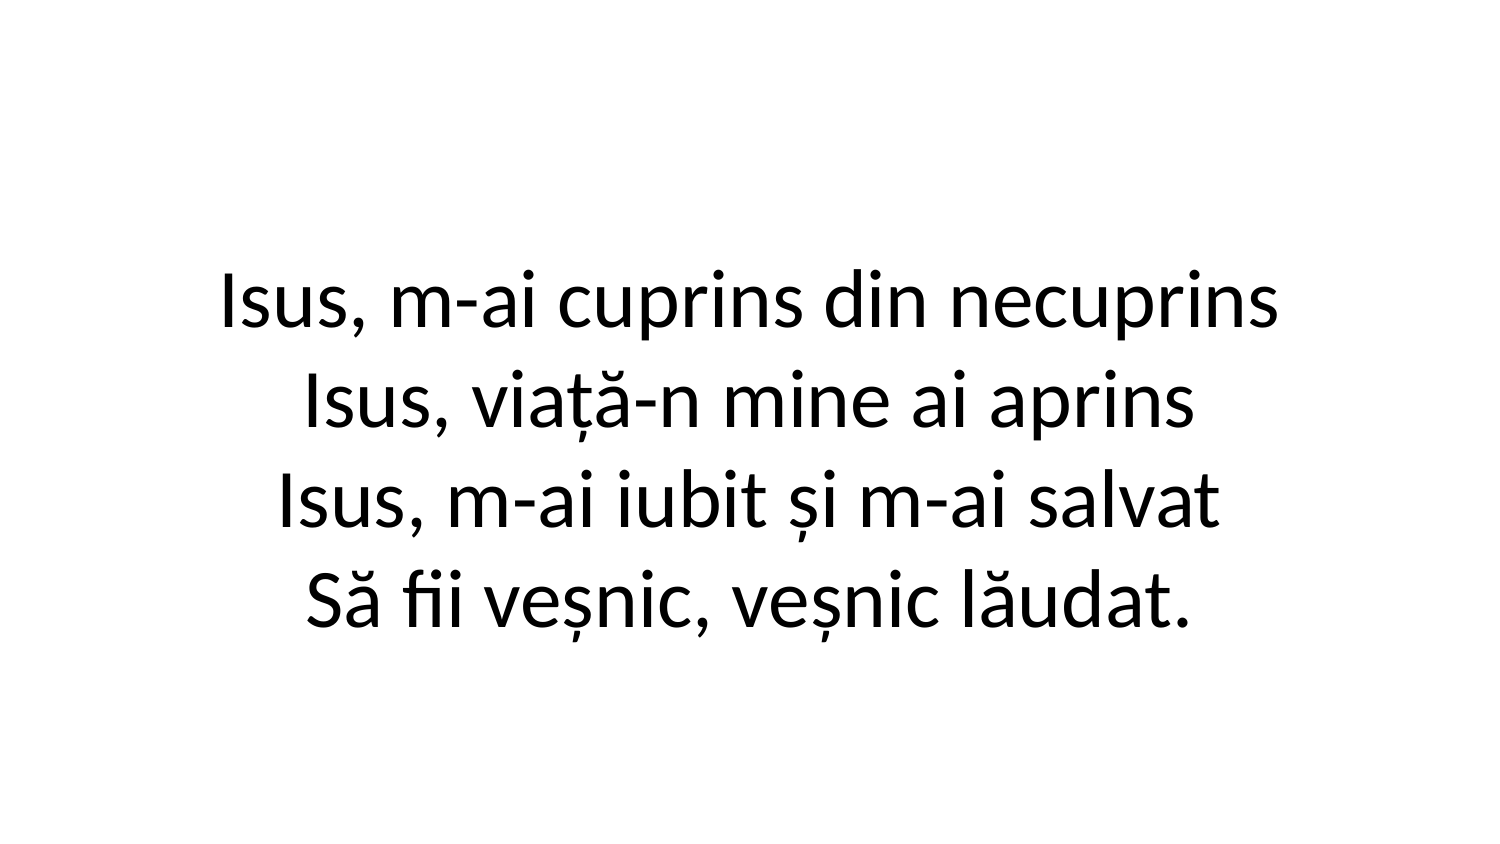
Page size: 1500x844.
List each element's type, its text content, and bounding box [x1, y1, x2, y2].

text_box Isus, m-ai cuprins din necuprins Isus, viață-n mine ai aprins Isus, m-ai iubit și m-ai salvat Să fii veșnic, veșnic lăudat. [203, 192, 1296, 652]
